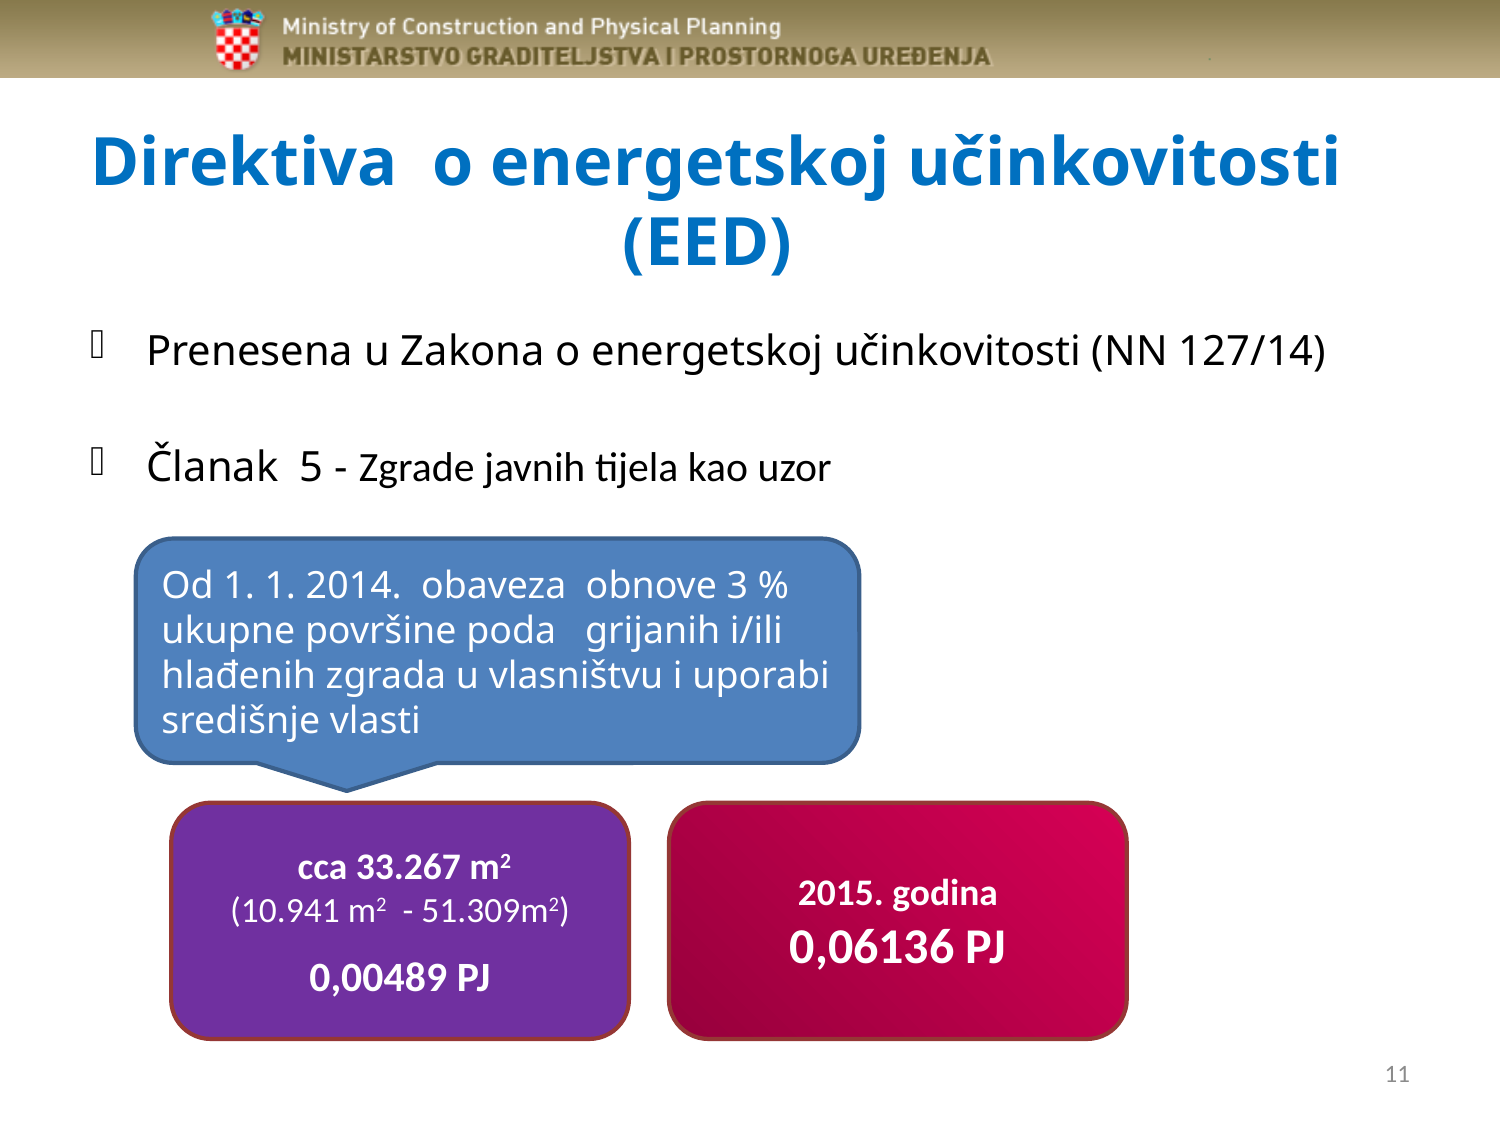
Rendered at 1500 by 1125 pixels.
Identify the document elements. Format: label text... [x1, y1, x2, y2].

slide_number 11 [1074, 1042, 1425, 1103]
list Prenesena u Zakona o energetskoj učinkovitosti (NN 127/14) Članak 5 - Zgrade javnih tijela kao uzor Od 1. 1. 2014. obaveza obnove 3 % ukupne površine poda grijanih i/ili hlađenih zgrada u [75, 262, 1425, 1005]
picture [0, 0, 1500, 79]
title Direktiva o energetskoj učinkovitosti (EED) [41, 97, 1392, 301]
text_box 2015. godina 0,06136 PJ [666, 800, 1129, 1042]
text_box cca 33.267 m2 (10.941 m2 - 51.309m2) 0,00489 PJ [169, 800, 632, 1042]
text_box Od 1. 1. 2014. obaveza obnove 3 % ukupne površine poda grijanih i/ili hlađenih zgrada u vlasništvu i uporabi središnje vlasti [133, 536, 862, 793]
